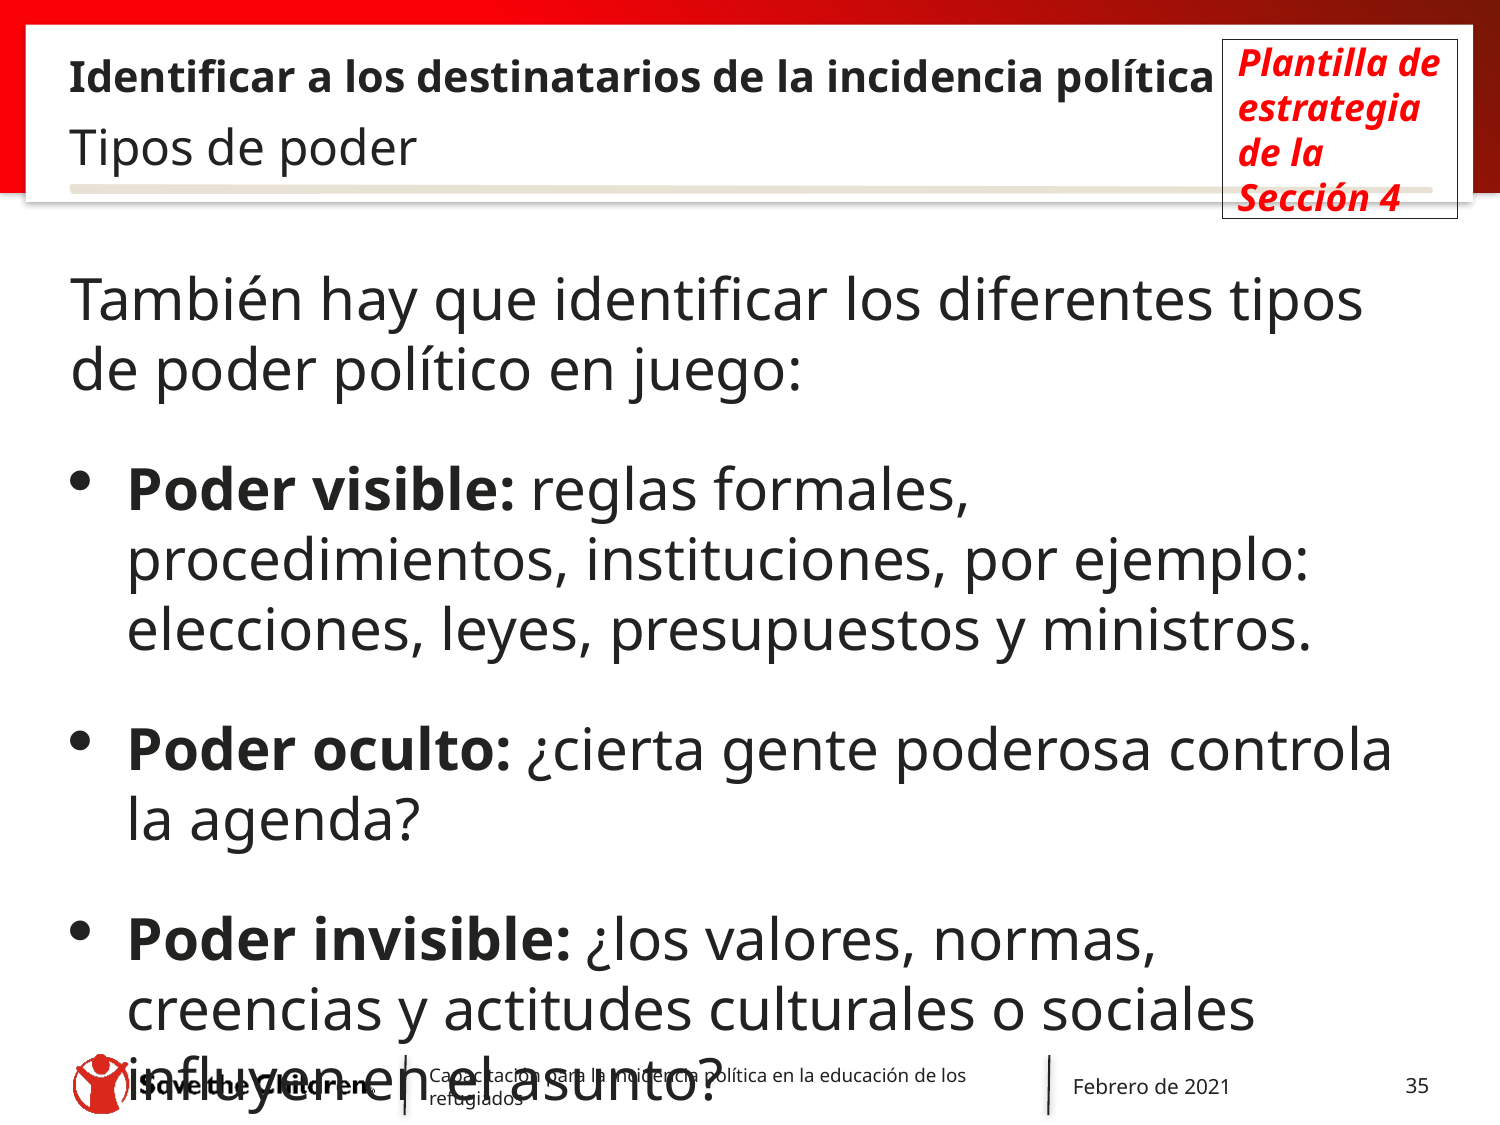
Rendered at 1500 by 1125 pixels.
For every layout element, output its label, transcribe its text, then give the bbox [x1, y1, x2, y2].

list Tipos de poder [69, 115, 1222, 176]
list También hay que identificar los diferentes tipos de poder político en juego: Poder visible: reglas formales, procedimientos, instituciones, por ejemplo: elecciones, leyes, presupuestos y ministros. Poder oculto: ¿cierta gente poderosa controla la agenda? Poder invisible: ¿los valores, normas, creencias y actitudes culturales o sociales influyen en el asunto? [70, 262, 1428, 1035]
text_box Plantilla de estrategia de la Sección 4 [1222, 39, 1458, 219]
picture [62, 1043, 386, 1125]
footer Capacitación para la incidencia política en la educación de los refugiados [414, 1056, 1042, 1117]
title Identificar a los destinatarios de la incidencia política [69, 33, 1223, 115]
slide_number Febrero de 2021 [1057, 1056, 1317, 1117]
picture [69, 184, 1222, 194]
slide_number 35 [1317, 1056, 1445, 1117]
